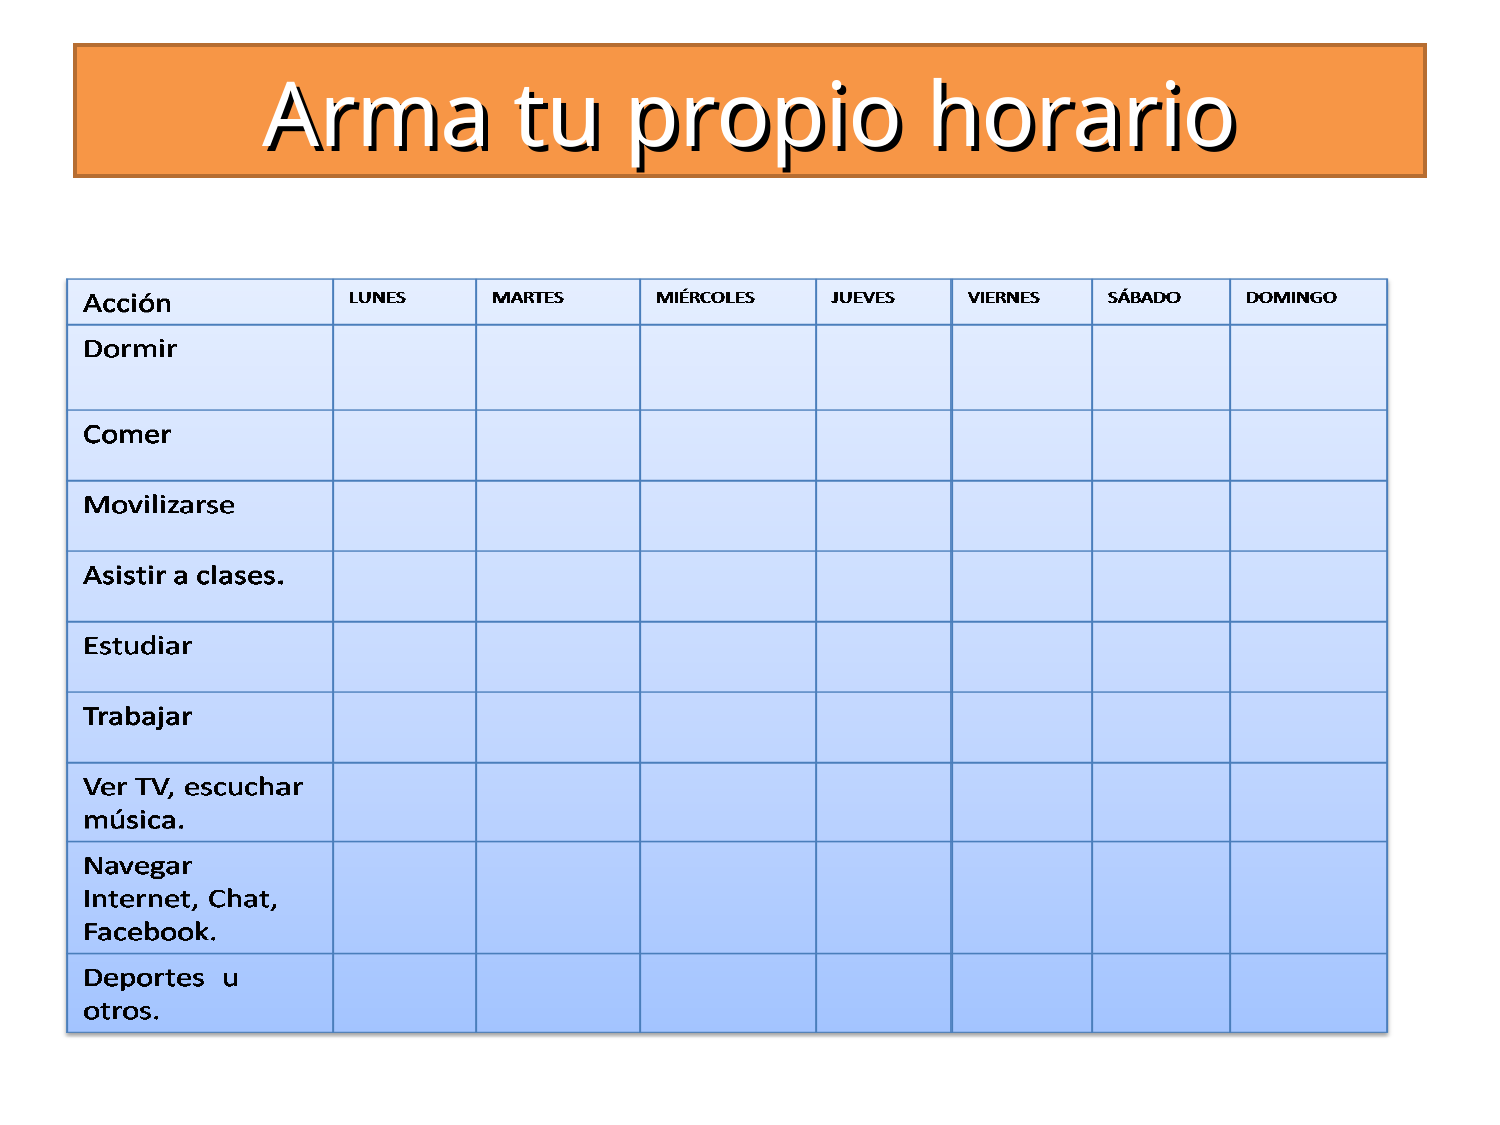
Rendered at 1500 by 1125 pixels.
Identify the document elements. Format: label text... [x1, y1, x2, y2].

picture [55, 269, 1400, 1042]
title Arma tu propio horario [75, 45, 1425, 176]
